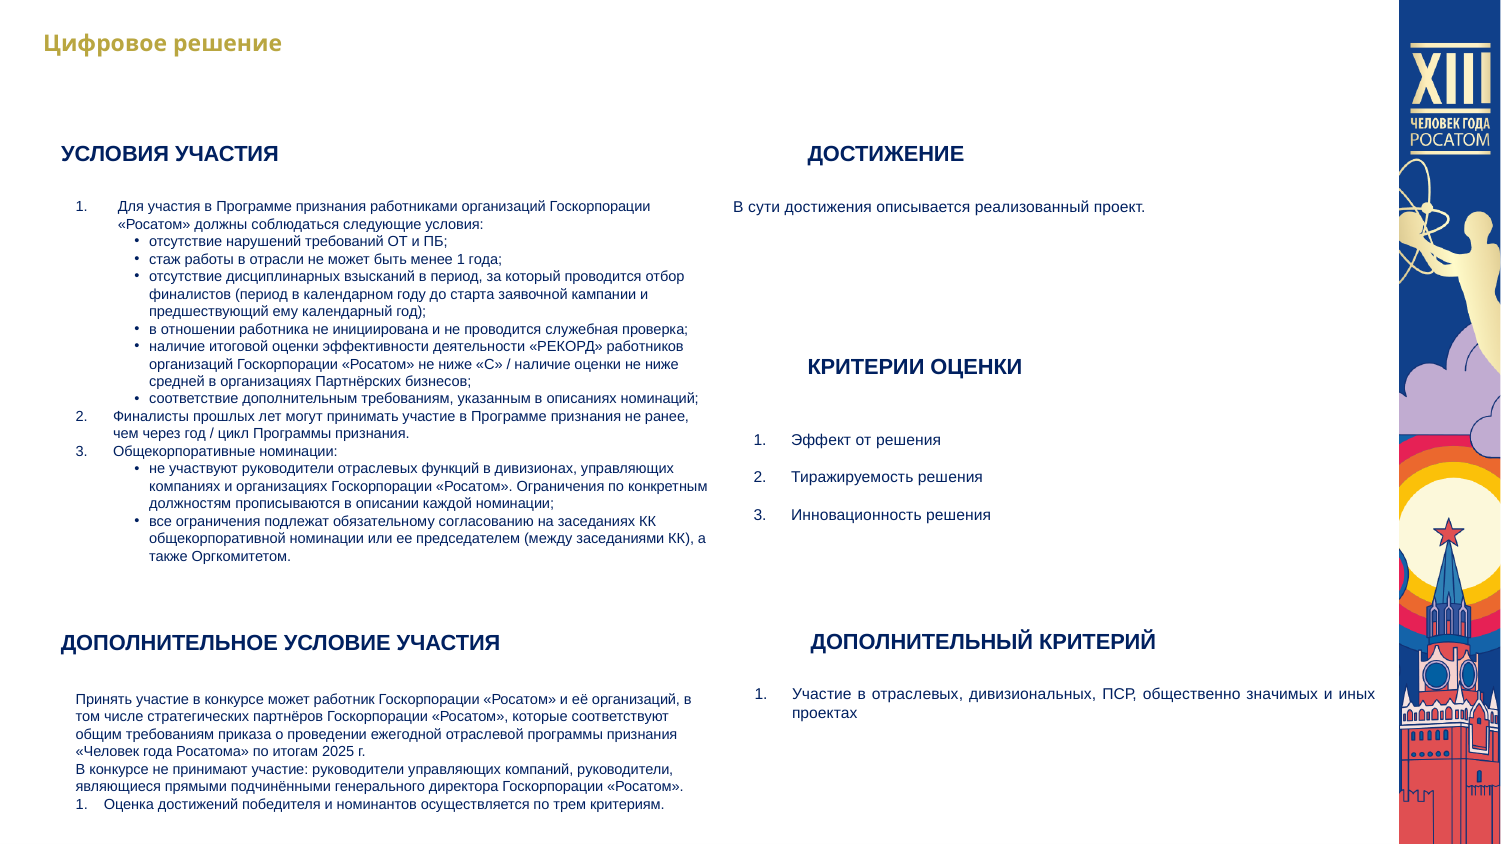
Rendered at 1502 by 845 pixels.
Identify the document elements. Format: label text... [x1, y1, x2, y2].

text_box Для участия в Программе признания работниками организаций Госкорпорации «Росатом» должны соблюдаться следующие условия: отсутствие нарушений требований ОТ и ПБ; стаж работы в отрасли не может быть менее 1 года; отсутствие дисциплинарных взысканий в период, за который проводится отбор финалистов (период в календарном году до старта заявочной кампании и предшествующий ему календарный год); в отношении работника не инициирована и не проводится служебная проверка; наличие итоговой оценки эффективности деятельности «РЕКОРД» работников организаций Госкорпорации «Росатом» не ниже «С» / наличие оценки не ниже средней в организациях Партнёрских бизнесов; соответствие дополнительным требованиям, указанным в описаниях номинаций; Финалисты прошлых лет могут принимать участие в Программе признания не ранее, чем через год / цикл Программы признания. Общекорпоративные номинации: не участвуют руководители отраслевых функций в дивизионах, управляющих компаниях и организациях Госкорпорации «Росатом». Ограничения по конкретным должностям прописываются в описании каждой номинации; все ограничения подлежат обязательному согласованию на заседаниях КК общекорпоративной номинации или ее председателем (между заседаниями КК), а также Оргкомитетом. [60, 189, 727, 572]
text_box КРИТЕРИИ ОЦЕНКИ [807, 339, 1158, 381]
text_box ДОПОЛНИТЕЛЬНЫЙ КРИТЕРИЙ [810, 614, 1303, 673]
text_box В сути достижения описывается реализованный проект. [718, 189, 1391, 224]
picture [0, 0, 1501, 844]
text_box Эффект от решения Тиражируемость решения Инновационность решения [738, 422, 1390, 531]
text_box Цифровое решение [28, 21, 1401, 64]
text_box ДОПОЛНИТЕЛЬНОЕ УСЛОВИЕ УЧАСТИЯ [60, 615, 652, 657]
text_box УСЛОВИЯ УЧАСТИЯ [60, 126, 411, 169]
text_box Участие в отраслевых, дивизиональных, ПСР, общественно значимых и иных проектах [739, 676, 1391, 767]
text_box Принять участие в конкурсе может работник Госкорпорации «Росатом» и её организаций, в том числе стратегических партнёров Госкорпорации «Росатом», которые соответствуют общим требованиям приказа о проведении ежегодной отраслевой программы признания «Человек года Росатома» по итогам 2025 г. В конкурсе не принимают участие: руководители управляющих компаний, руководители, являющиеся прямыми подчинёнными генерального директора Госкорпорации «Росатом». Оценка достижений победителя и номинантов осуществляется по трем критериям. [60, 682, 719, 820]
text_box ДОСТИЖЕНИЕ [807, 126, 1158, 168]
